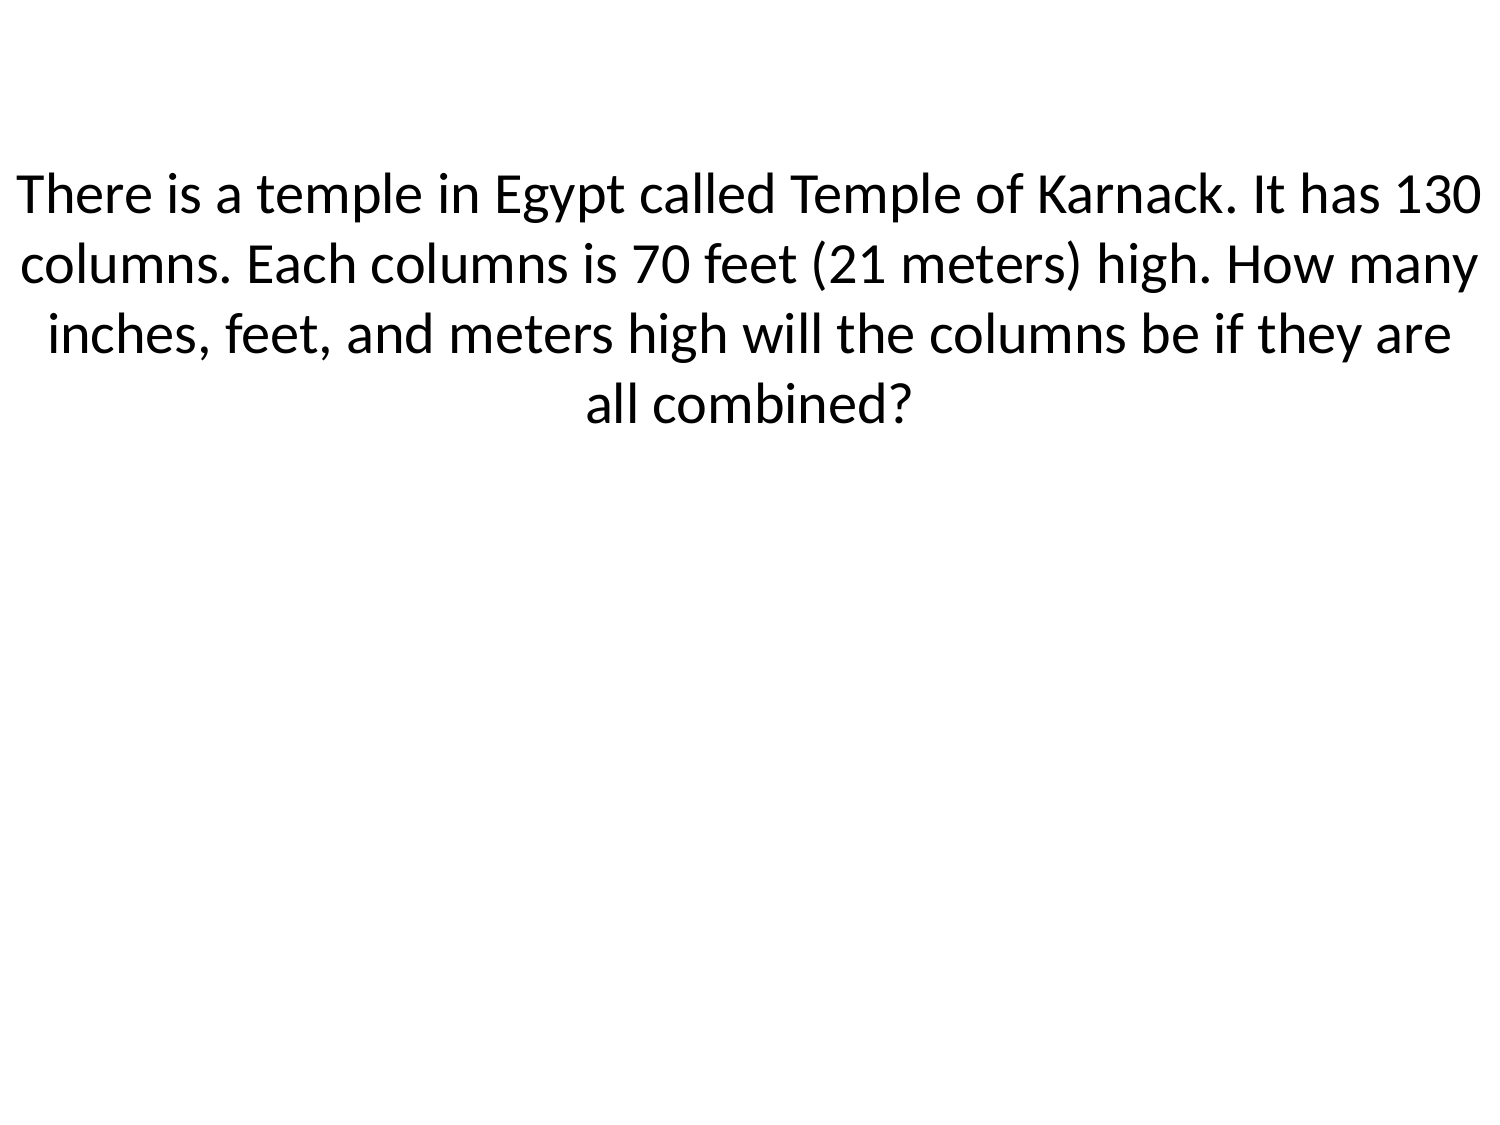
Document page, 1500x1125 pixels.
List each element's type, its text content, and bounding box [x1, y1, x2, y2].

title There is a temple in Egypt called Temple of Karnack. It has 130 columns. Each columns is 70 feet (21 meters) high. How many inches, feet, and meters high will the columns be if they are all combined? [0, 0, 1500, 591]
